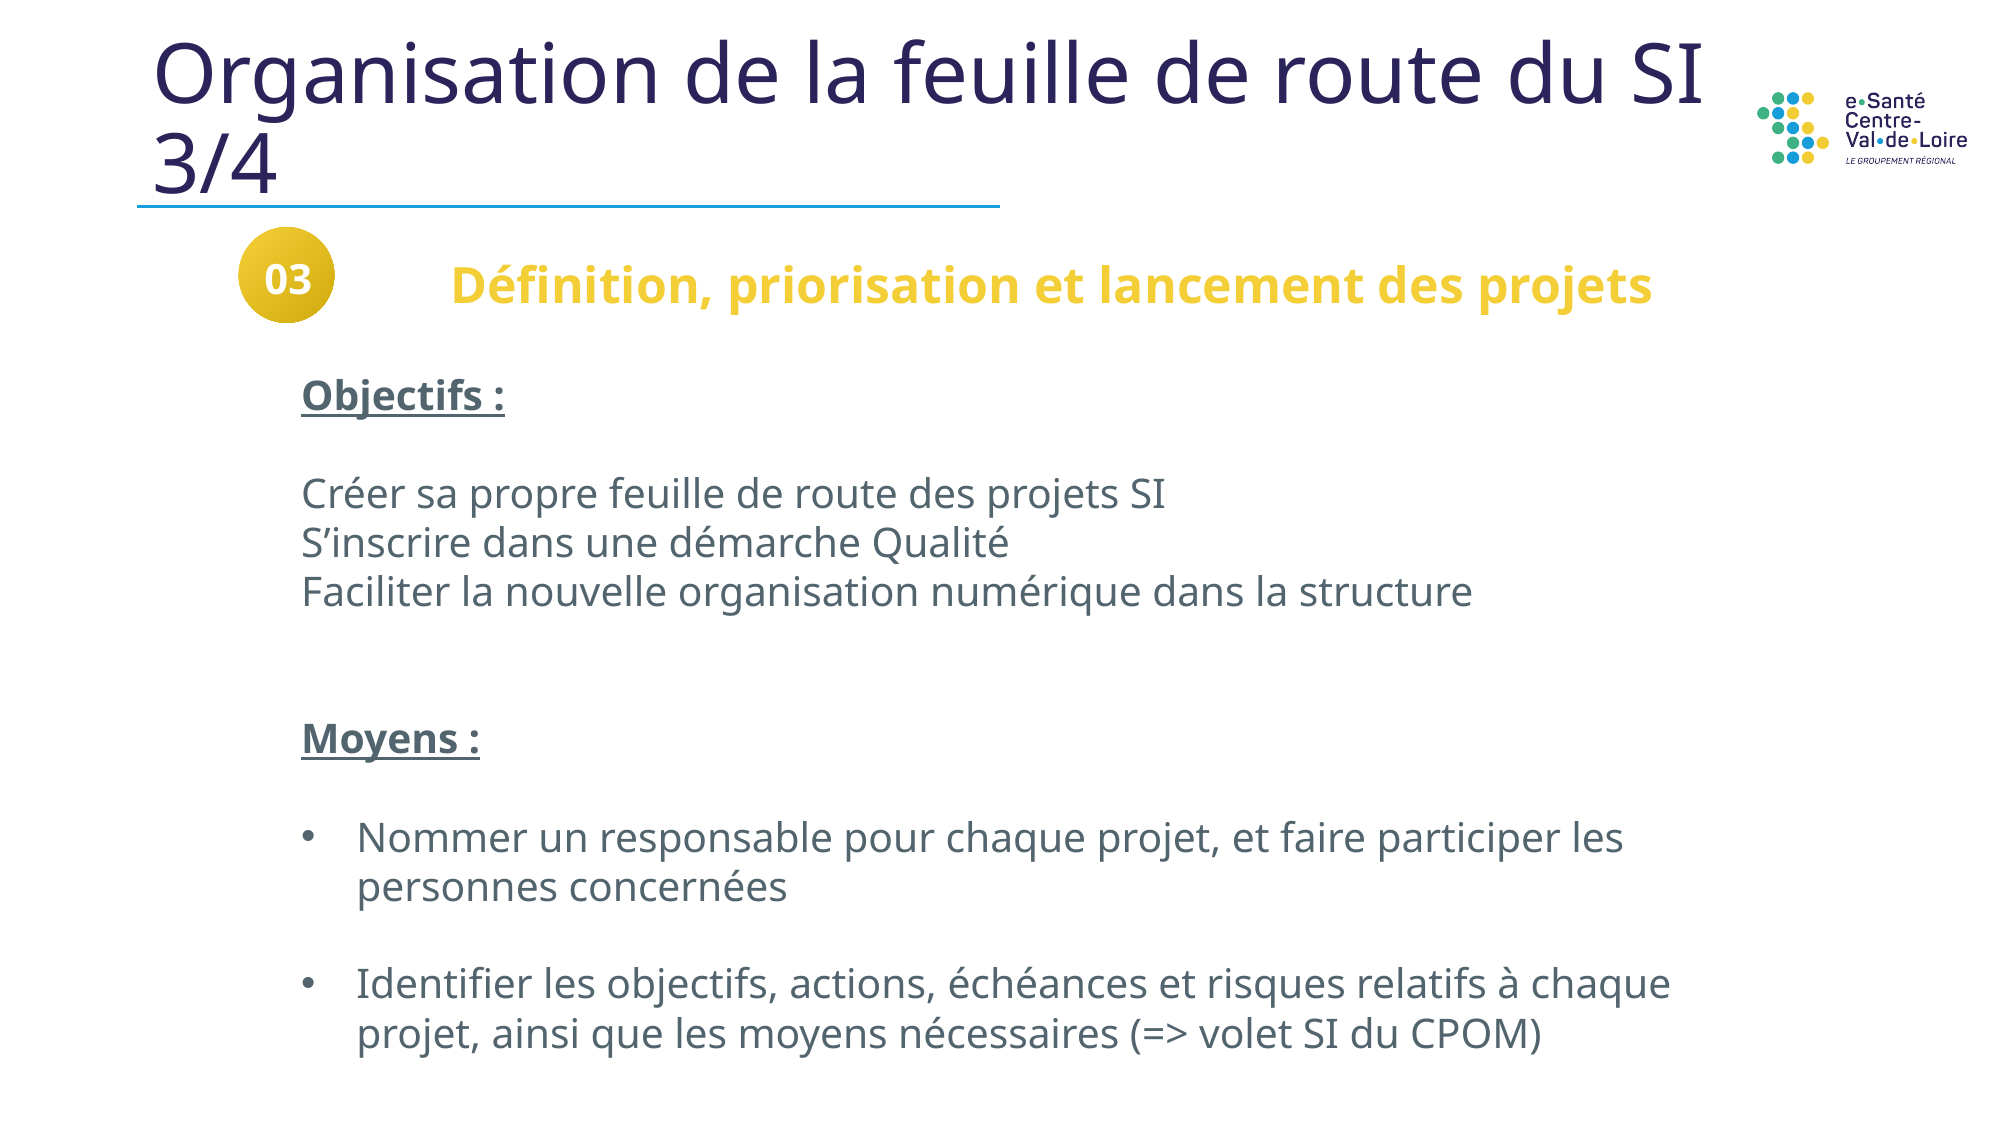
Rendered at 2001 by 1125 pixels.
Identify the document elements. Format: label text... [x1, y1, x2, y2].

text_box Définition, priorisation et lancement des projets [435, 252, 1994, 316]
text_box [260, 316, 313, 324]
text_box Objectifs : Créer sa propre feuille de route des projets SI S’inscrire dans une démarche Qualité Faciliter la nouvelle organisation numérique dans la structure Moyens : Nommer un responsable pour chaque projet, et faire participer les personnes concernées Identifier les objectifs, actions, échéances et risques relatifs à chaque projet, ainsi que les moyens nécessaires (=> volet SI du CPOM) [286, 362, 1823, 1065]
text_box [243, 226, 330, 251]
title Organisation de la feuille de route du SI 3/4 [137, 59, 1863, 184]
text_box 03 [225, 251, 352, 316]
picture [1863, 92, 1967, 164]
text_box 02 [137, 259, 265, 323]
